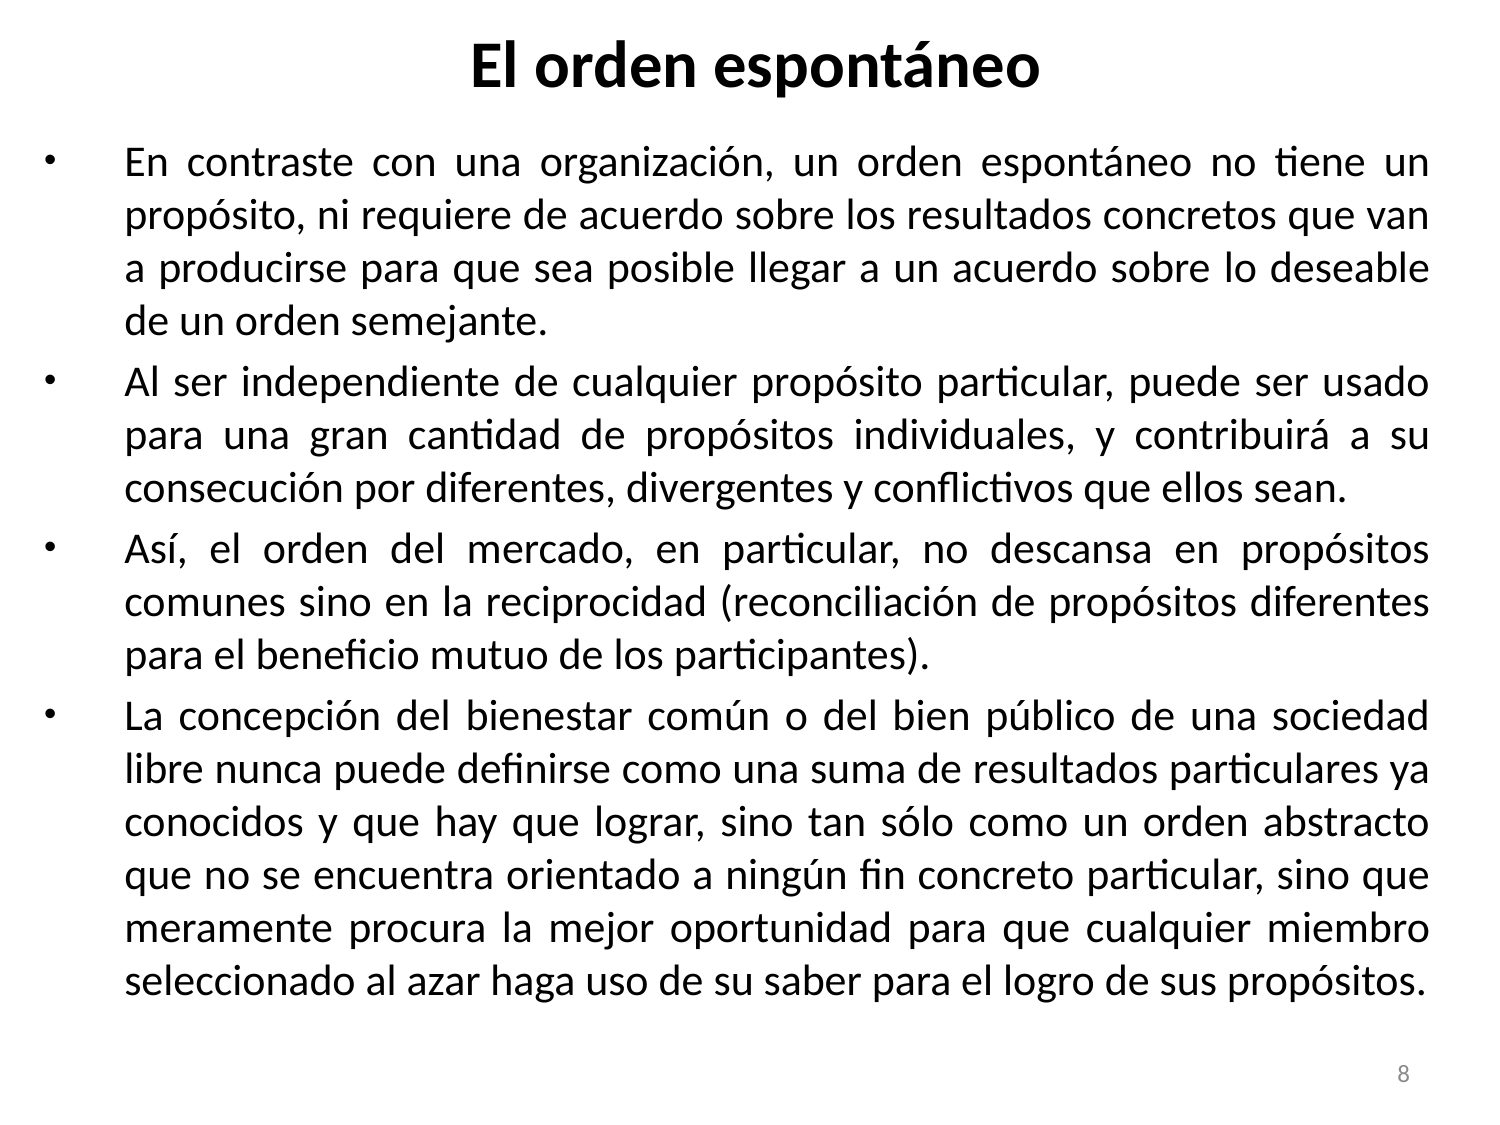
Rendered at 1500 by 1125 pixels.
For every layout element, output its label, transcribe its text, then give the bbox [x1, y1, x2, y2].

text_box En contraste con una organización, un orden espontáneo no tiene un propósito, ni requiere de acuerdo sobre los resultados concretos que van a producirse para que sea posible llegar a un acuerdo sobre lo deseable de un orden semejante. Al ser independiente de cualquier propósito particular, puede ser usado para una gran cantidad de propósitos individuales, y contribuirá a su consecución por diferentes, divergentes y conflictivos que ellos sean. Así, el orden del mercado, en particular, no descansa en propósitos comunes sino en la reciprocidad (reconciliación de propósitos diferentes para el beneficio mutuo de los participantes). La concepción del bienestar común o del bien público de una sociedad libre nunca puede definirse como una suma de resultados particulares ya conocidos y que hay que lograr, sino tan sólo como un orden abstracto que no se encuentra orientado a ningún fin concreto particular, sino que meramente procura la mejor oportunidad para que cualquier miembro seleccionado al azar haga uso de su saber para el logro de sus propósitos. [29, 125, 1447, 1094]
title El orden espontáneo [41, 7, 1471, 114]
slide_number 8 [1074, 1042, 1425, 1103]
